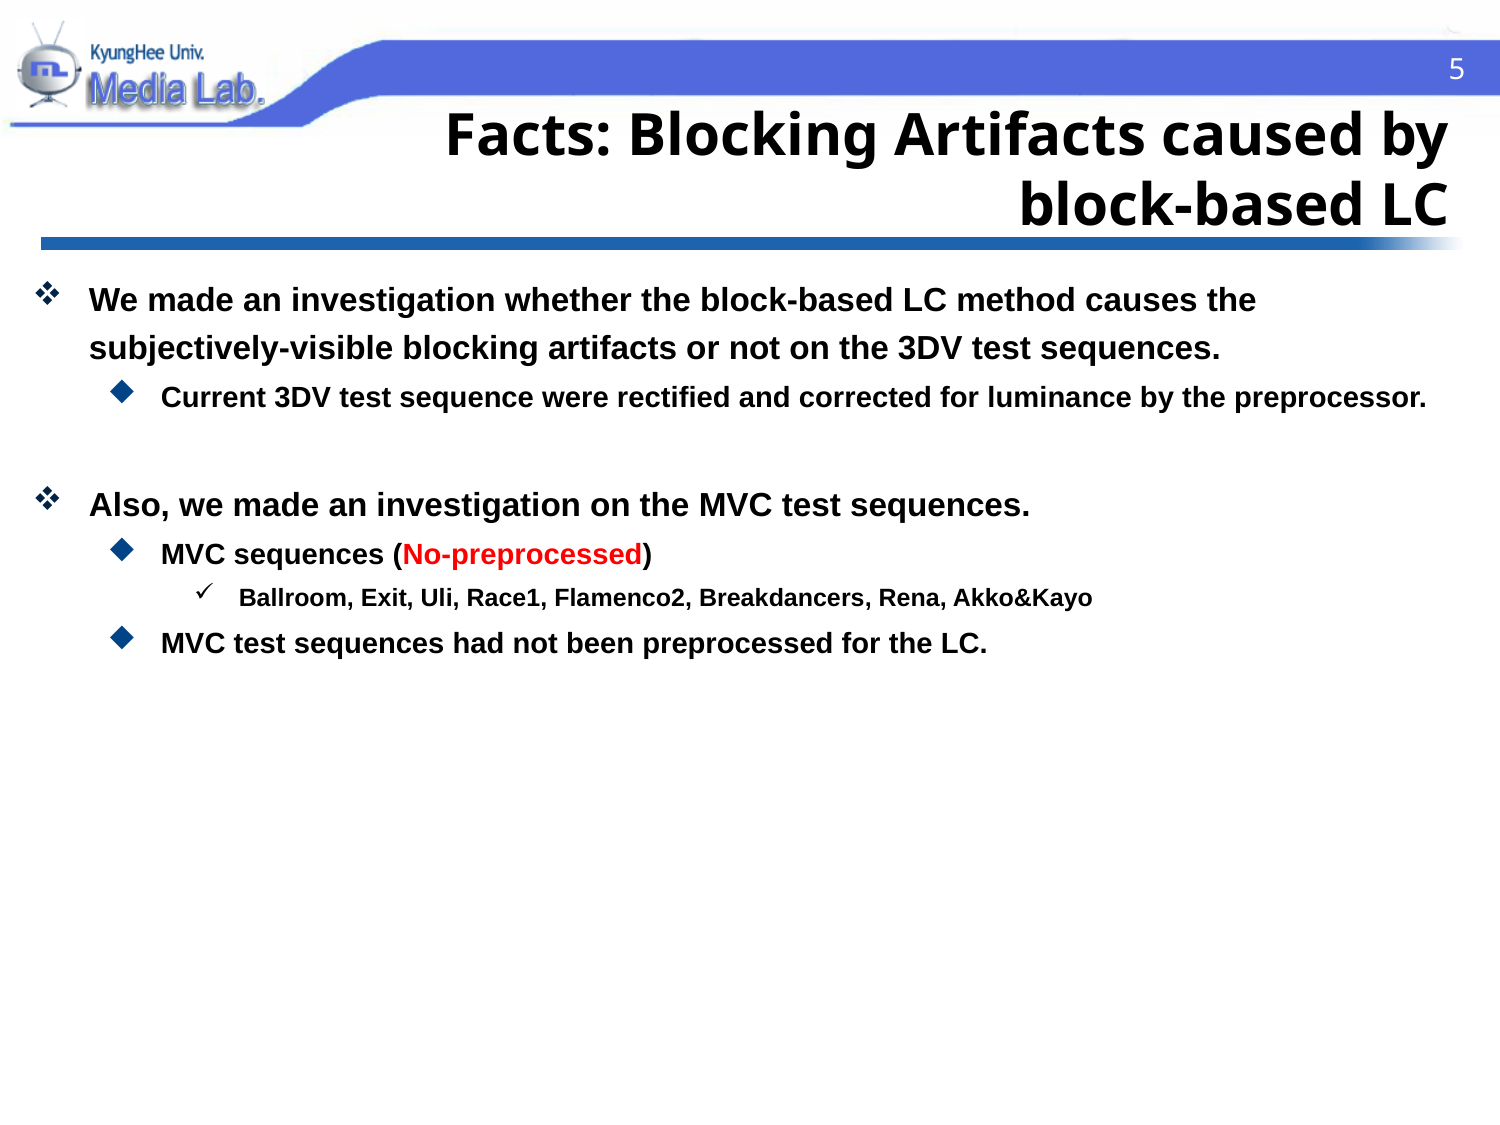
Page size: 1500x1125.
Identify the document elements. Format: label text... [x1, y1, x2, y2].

slide_number 5 [1403, 42, 1481, 93]
title Facts: Blocking Artifacts caused by block-based LC [312, 101, 1465, 233]
picture [0, 0, 1500, 138]
list We made an investigation whether the block-based LC method causes the subjectively-visible blocking artifacts or not on the 3DV test sequences. Current 3DV test sequence were rectified and corrected for luminance by the preprocessor. Also, we made an investigation on the MVC test sequences. MVC sequences (No-preprocessed) Ballroom, Exit, Uli, Race1, Flamenco2, Breakdancers, Rena, Akko&Kayo MVC test sequences had not been preprocessed for the LC. [17, 262, 1483, 1107]
picture [41, 237, 1500, 250]
